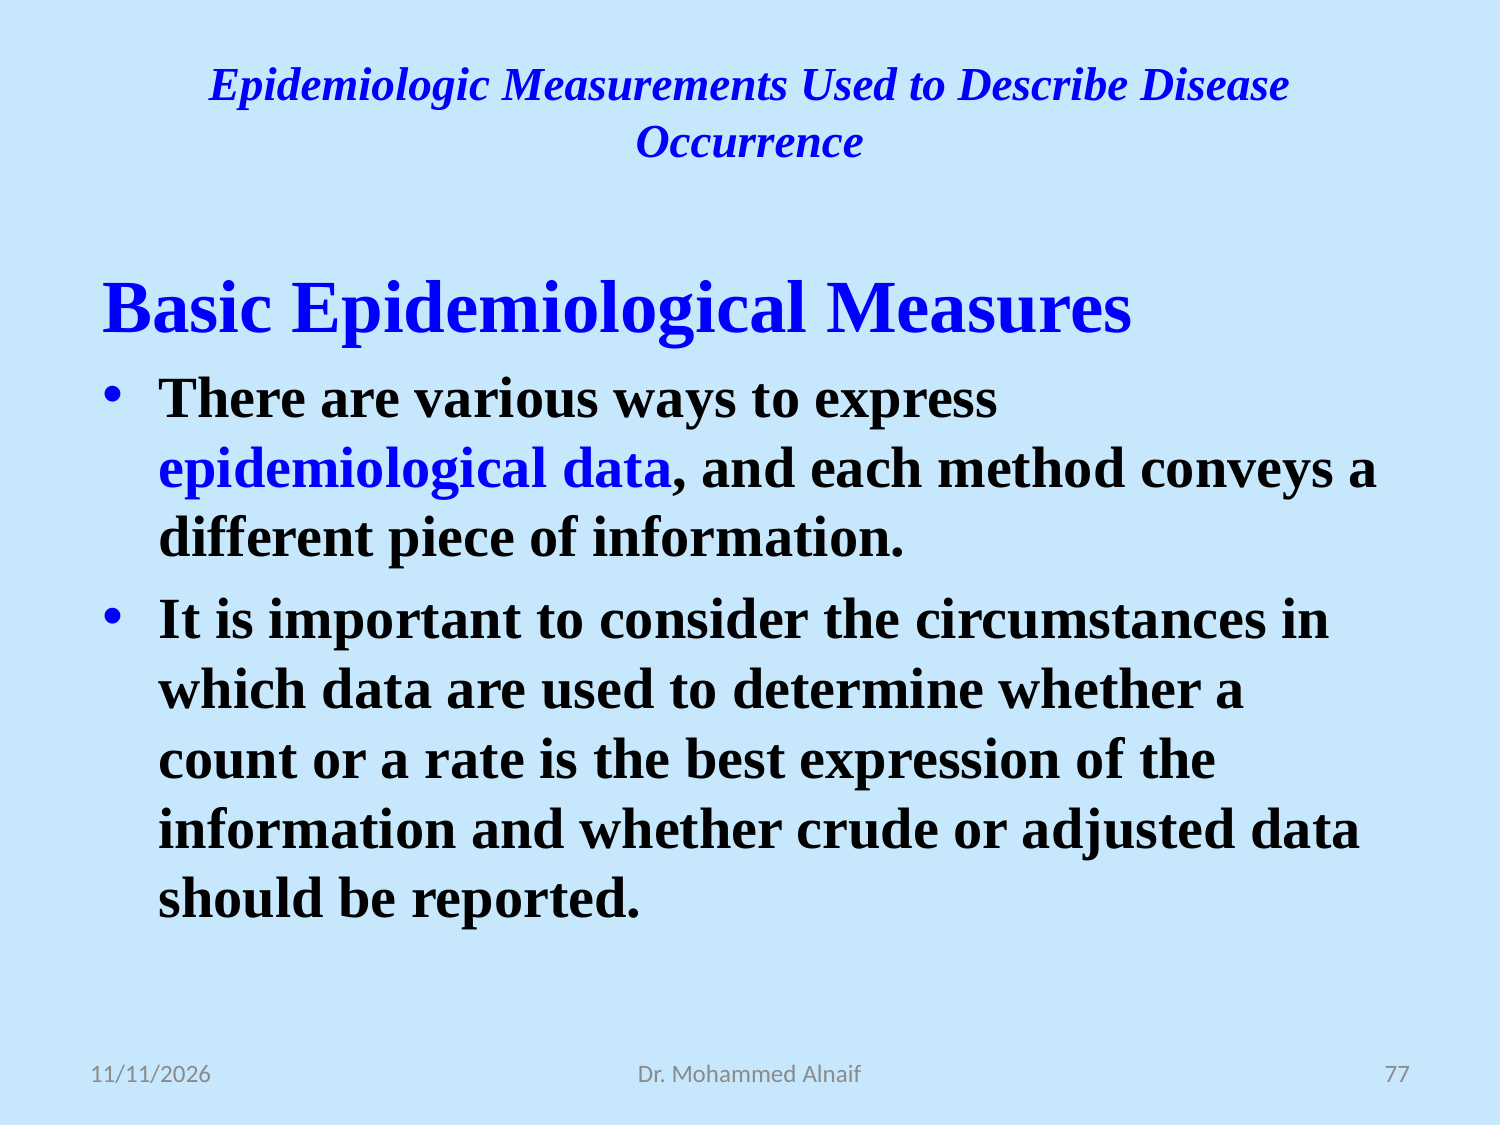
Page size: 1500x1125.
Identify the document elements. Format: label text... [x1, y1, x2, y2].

slide_number 77 [1074, 1042, 1425, 1103]
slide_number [75, 1042, 425, 1103]
title Epidemiologic Measurements Used to Describe Disease Occurrence [75, 45, 1425, 175]
footer Dr. Mohammed Alnaif [512, 1042, 988, 1103]
text_box Basic Epidemiological Measures There are various ways to express epidemiological data, and each method conveys a different piece of information. It is important to consider the circumstances in which data are used to determine whether a count or a rate is the best expression of the information and whether crude or adjusted data should be reported. [87, 249, 1400, 1013]
